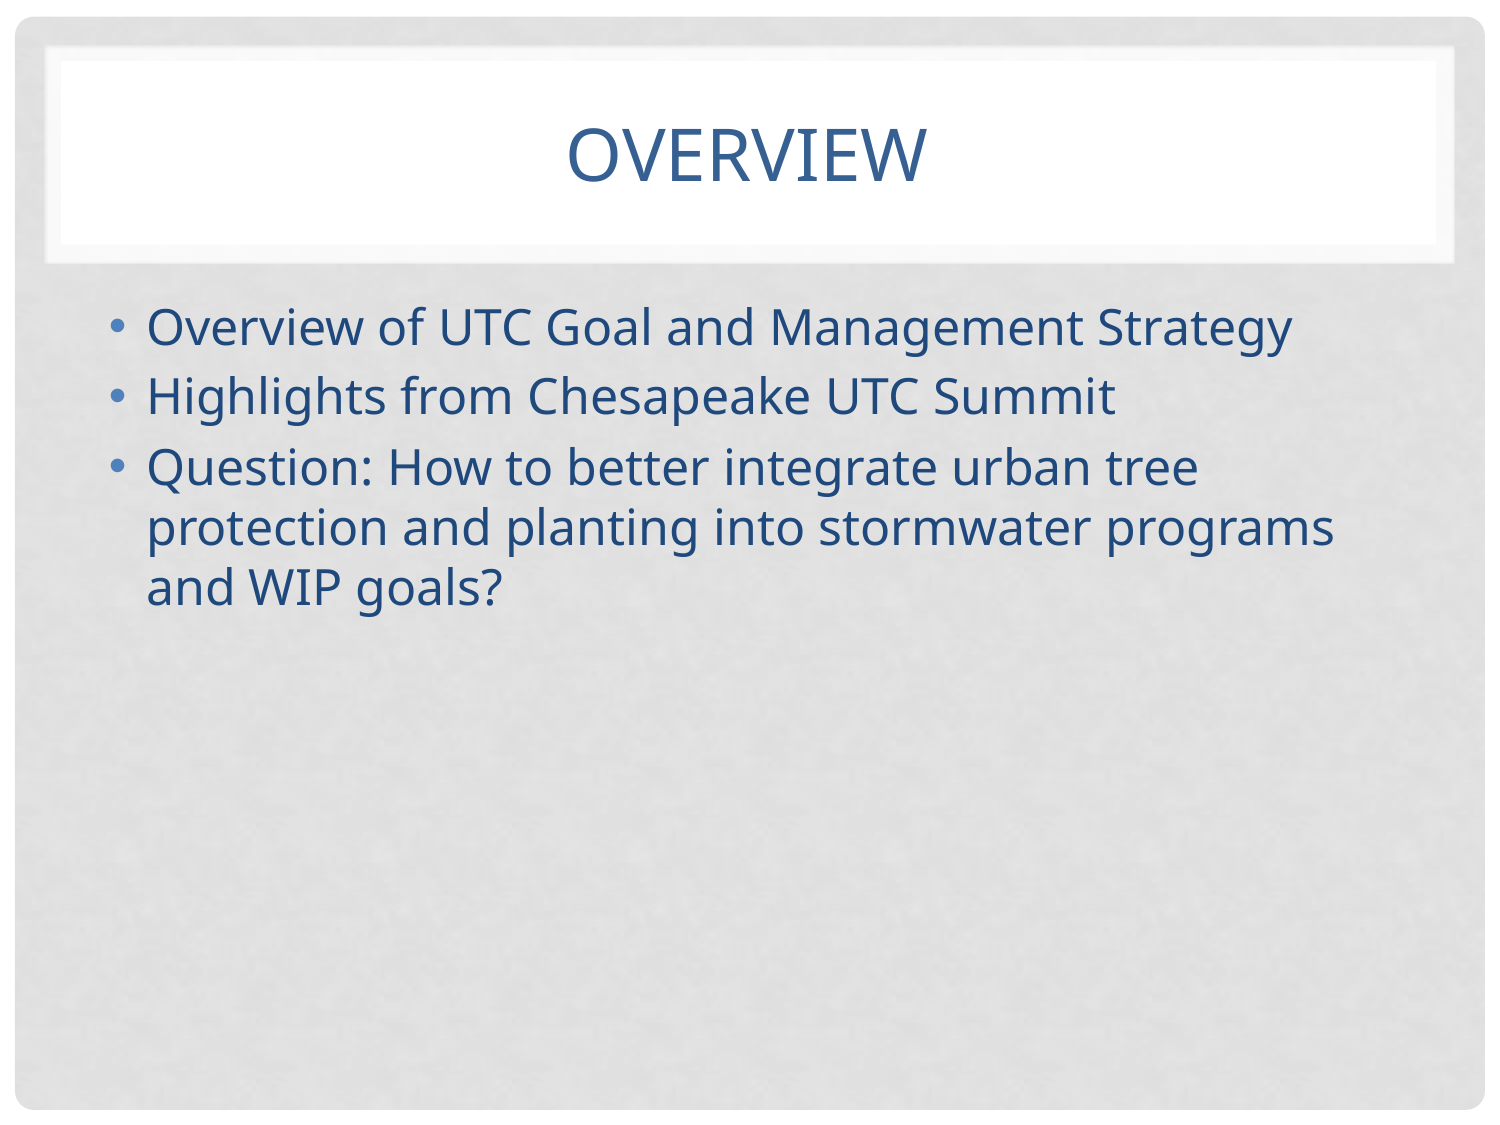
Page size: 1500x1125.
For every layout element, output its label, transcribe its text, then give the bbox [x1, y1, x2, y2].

list Overview of UTC Goal and Management Strategy Highlights from Chesapeake UTC Summit Question: How to better integrate urban tree protection and planting into stormwater programs and WIP goals? [75, 287, 1375, 1005]
title Overview [69, 66, 1425, 238]
